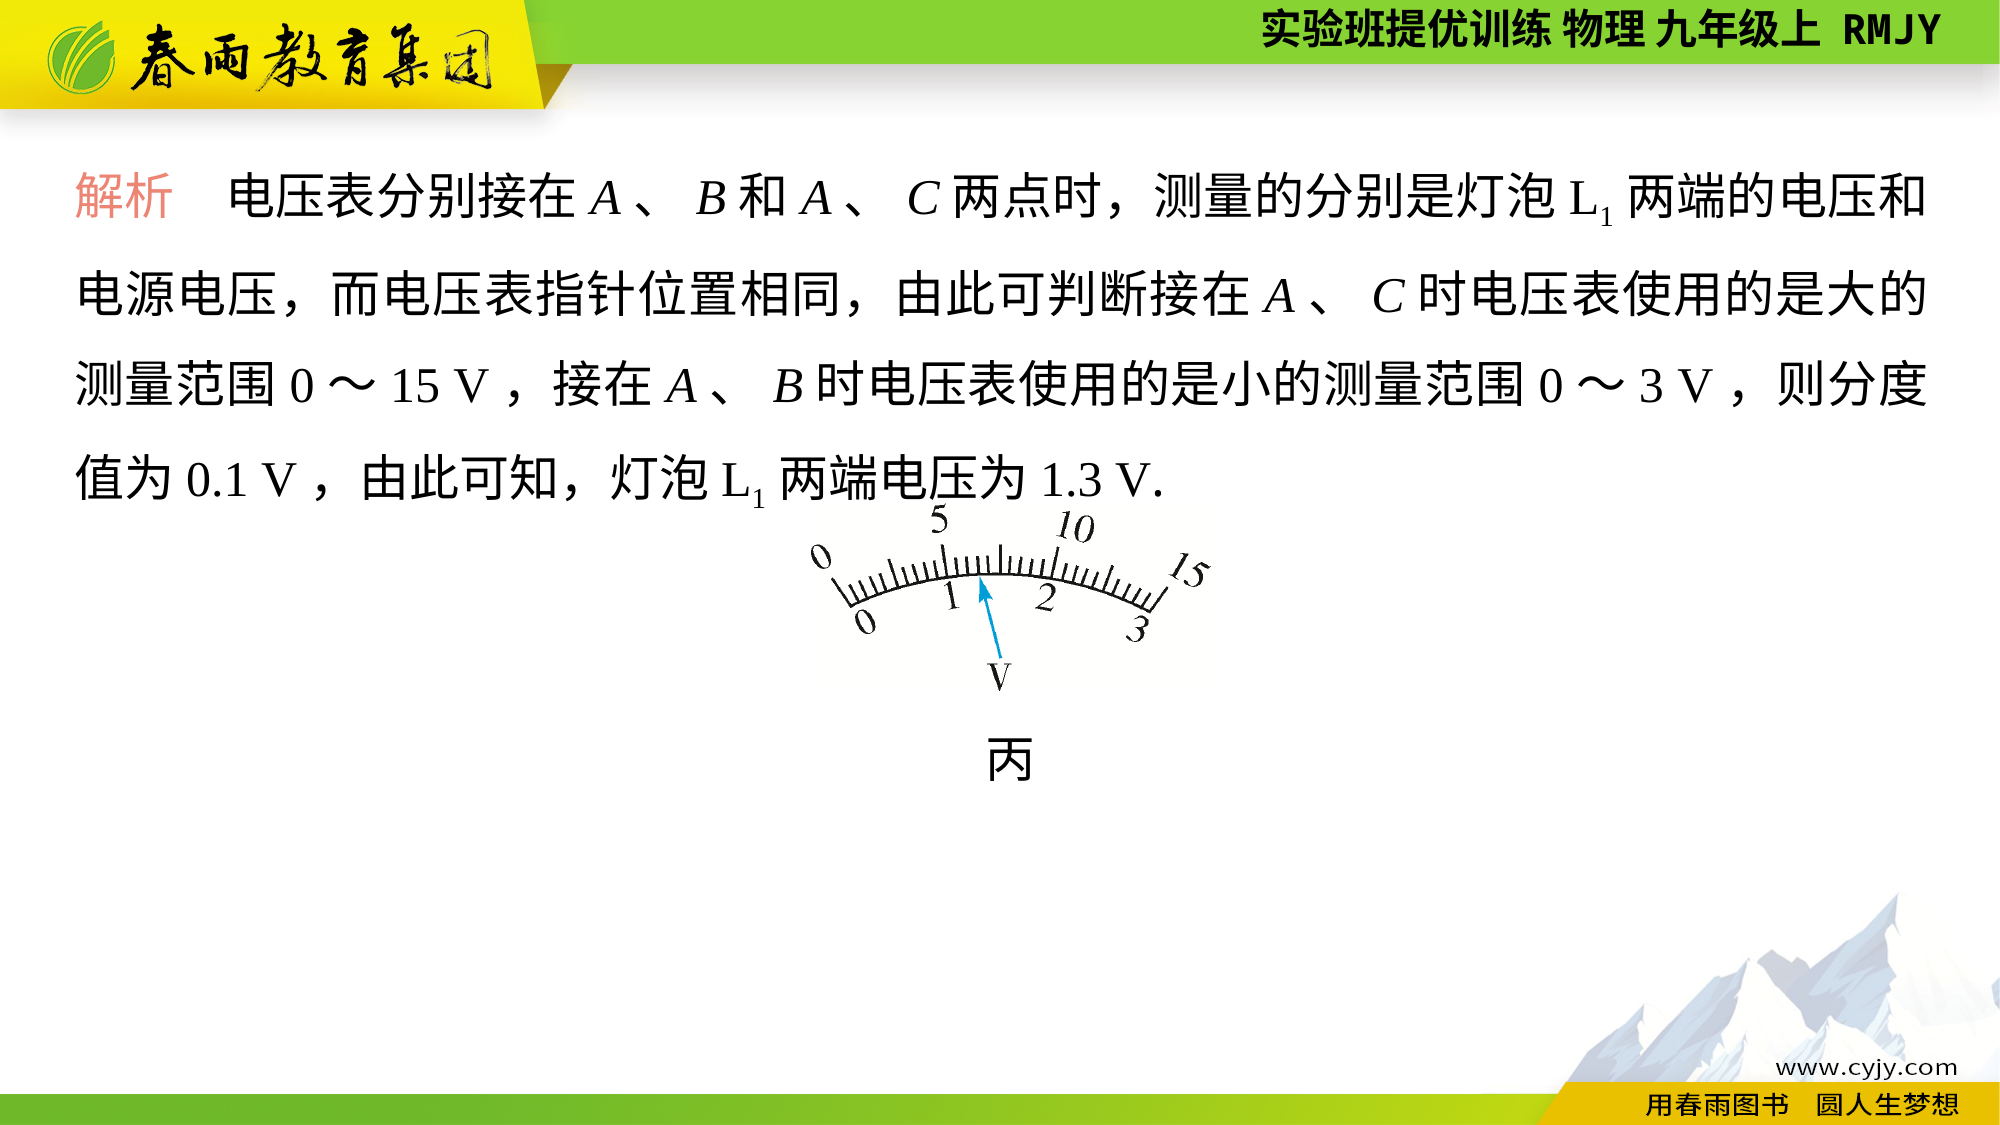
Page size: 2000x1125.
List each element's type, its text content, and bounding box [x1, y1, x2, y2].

text_box 丙 [970, 699, 1051, 796]
list 解析 电压表分别接在A、B和A、C两点时，测量的分别是灯泡L1两端的电压和电源电压，而电压表指针位置相同，由此可判断接在A、C时电压表使用的是大的测量范围0～15 V，接在A、B时电压表使用的是小的测量范围0～3 V，则分度值为0.1 V，由此可知，灯泡L1两端电压为1.3 V. [59, 122, 1944, 490]
picture [0, 0, 2000, 1125]
